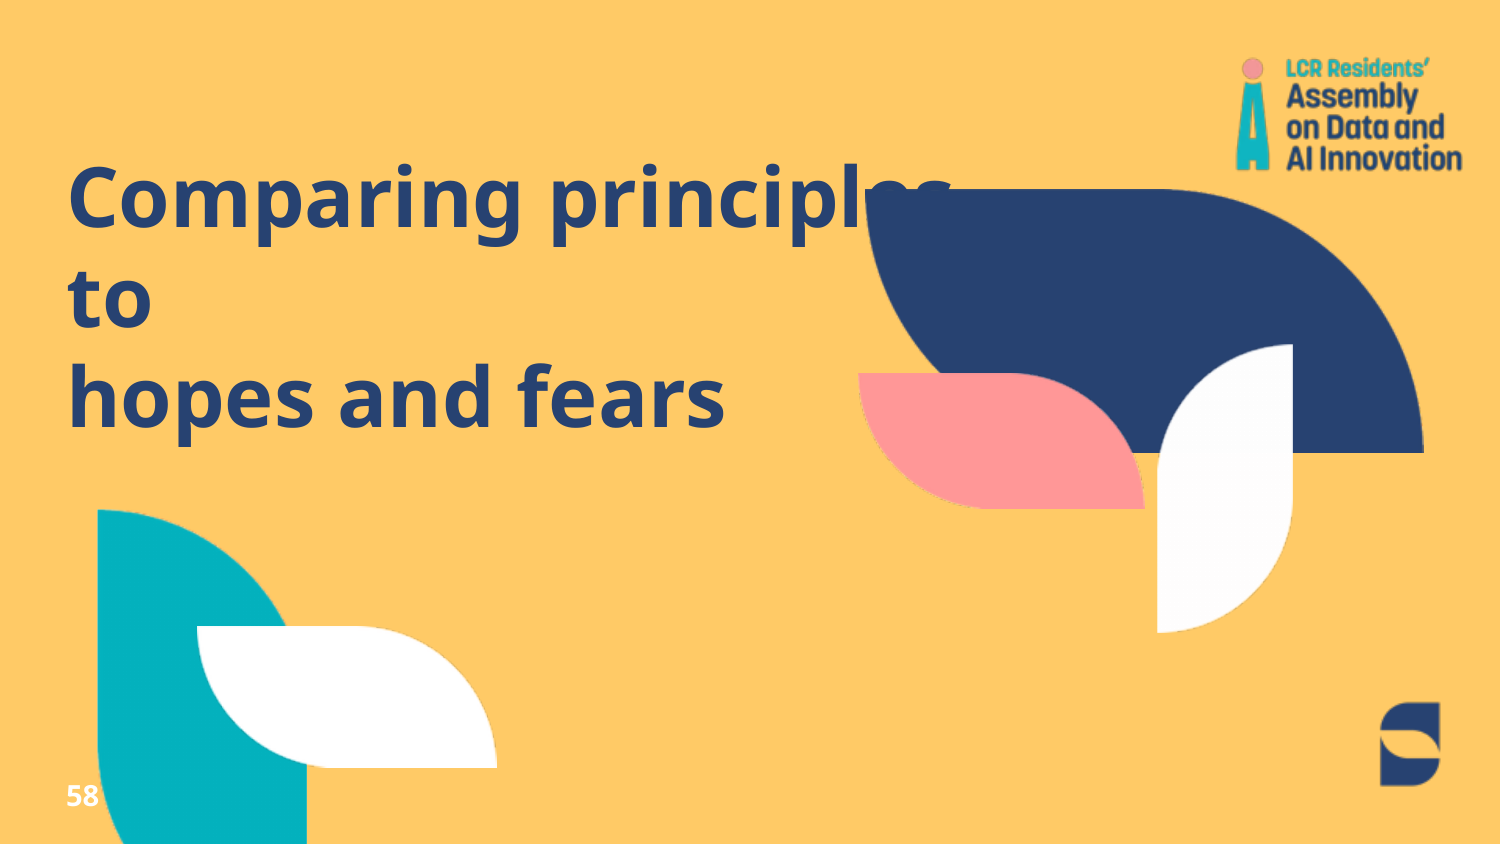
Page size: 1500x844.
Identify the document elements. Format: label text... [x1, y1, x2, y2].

picture [1363, 685, 1458, 804]
picture [0, 510, 497, 844]
picture [1233, 55, 1466, 173]
title Comparing principles to hopes and fears [51, 122, 1018, 459]
picture [857, 189, 1424, 632]
